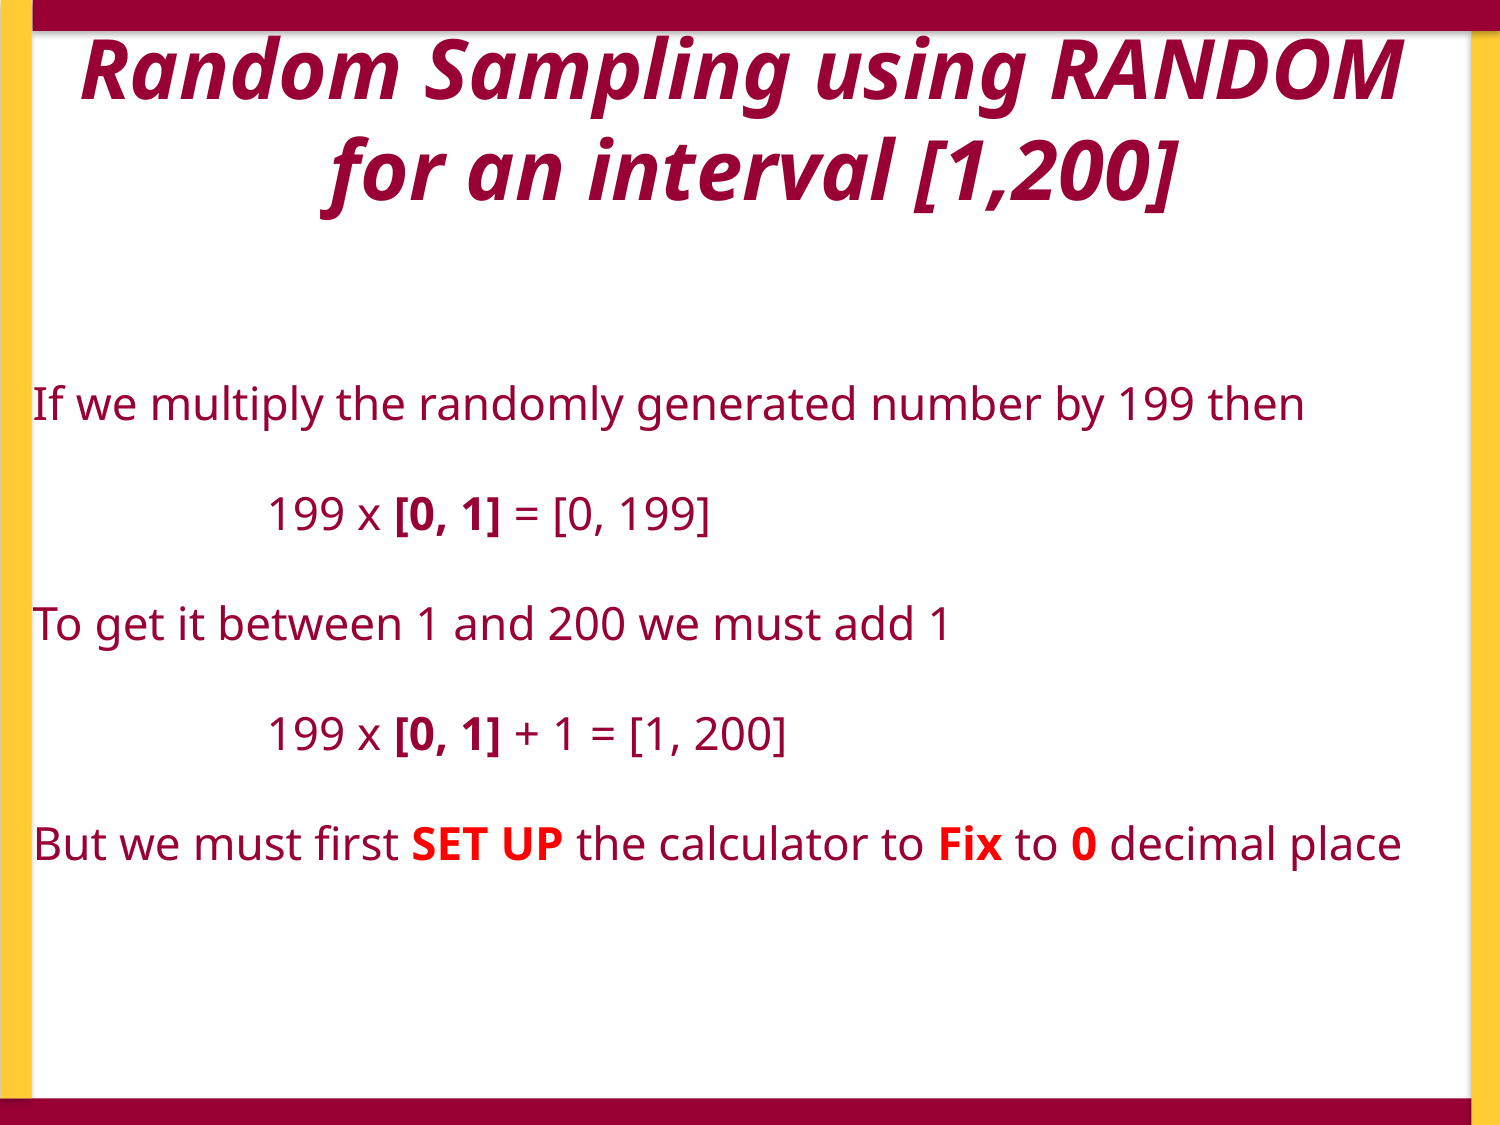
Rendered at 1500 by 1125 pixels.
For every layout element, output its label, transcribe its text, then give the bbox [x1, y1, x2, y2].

text_box Random Sampling using RANDOM for an interval [1,200] [0, 9, 1500, 225]
text_box If we multiply the randomly generated number by 199 then 199 x [0, 1] = [0, 199] To get it between 1 and 200 we must add 1 199 x [0, 1] + 1 = [1, 200] But we must first SET UP the calculator to Fix to 0 decimal place [17, 257, 1500, 877]
